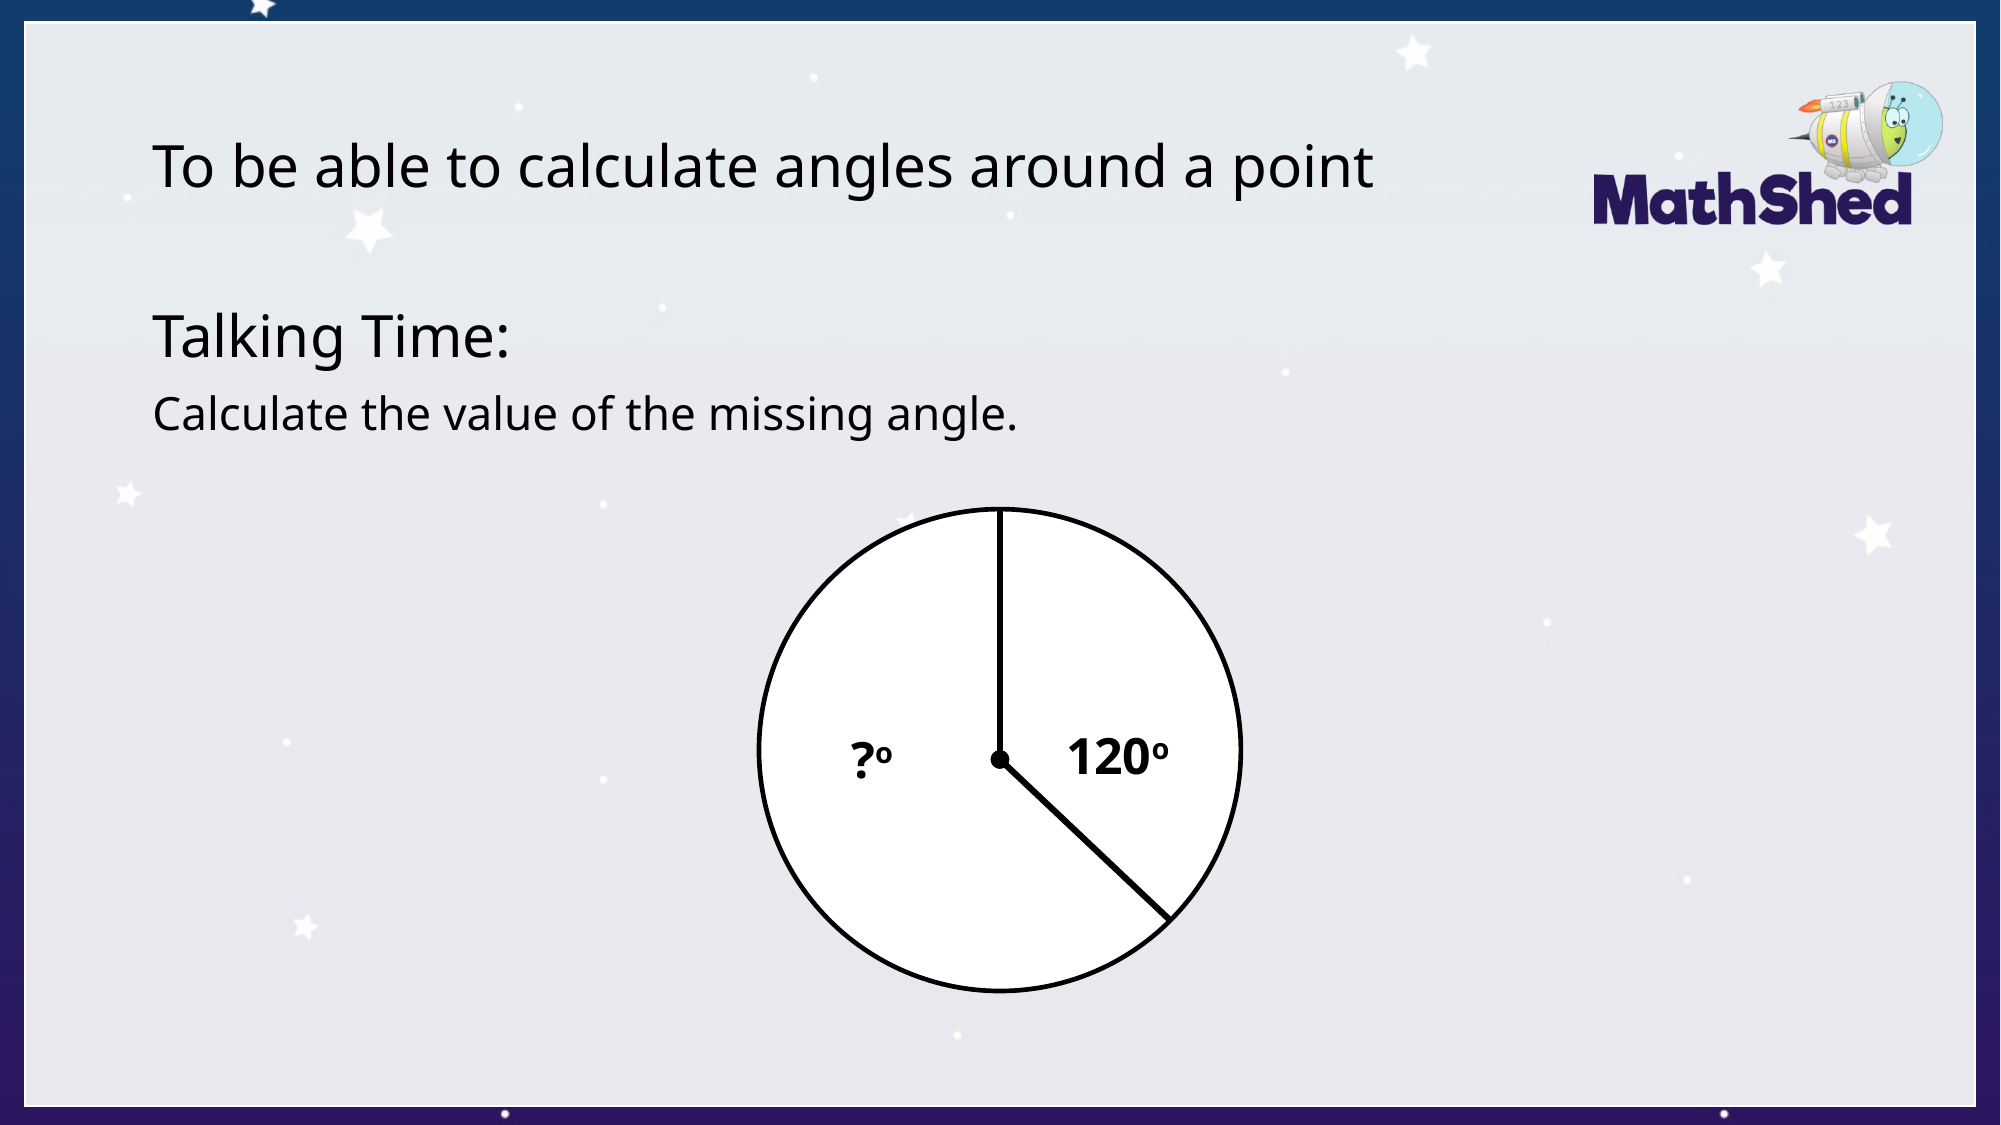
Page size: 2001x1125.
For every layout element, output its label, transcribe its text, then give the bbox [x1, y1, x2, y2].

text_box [999, 759, 1171, 921]
text_box ?o [836, 720, 909, 796]
title To be able to calculate angles around a point [137, 59, 1578, 278]
text_box [757, 508, 1242, 993]
list Talking Time: Calculate the value of the missing angle. [137, 299, 1863, 1014]
picture [0, 0, 2001, 1125]
text_box 120o [1051, 716, 1185, 792]
